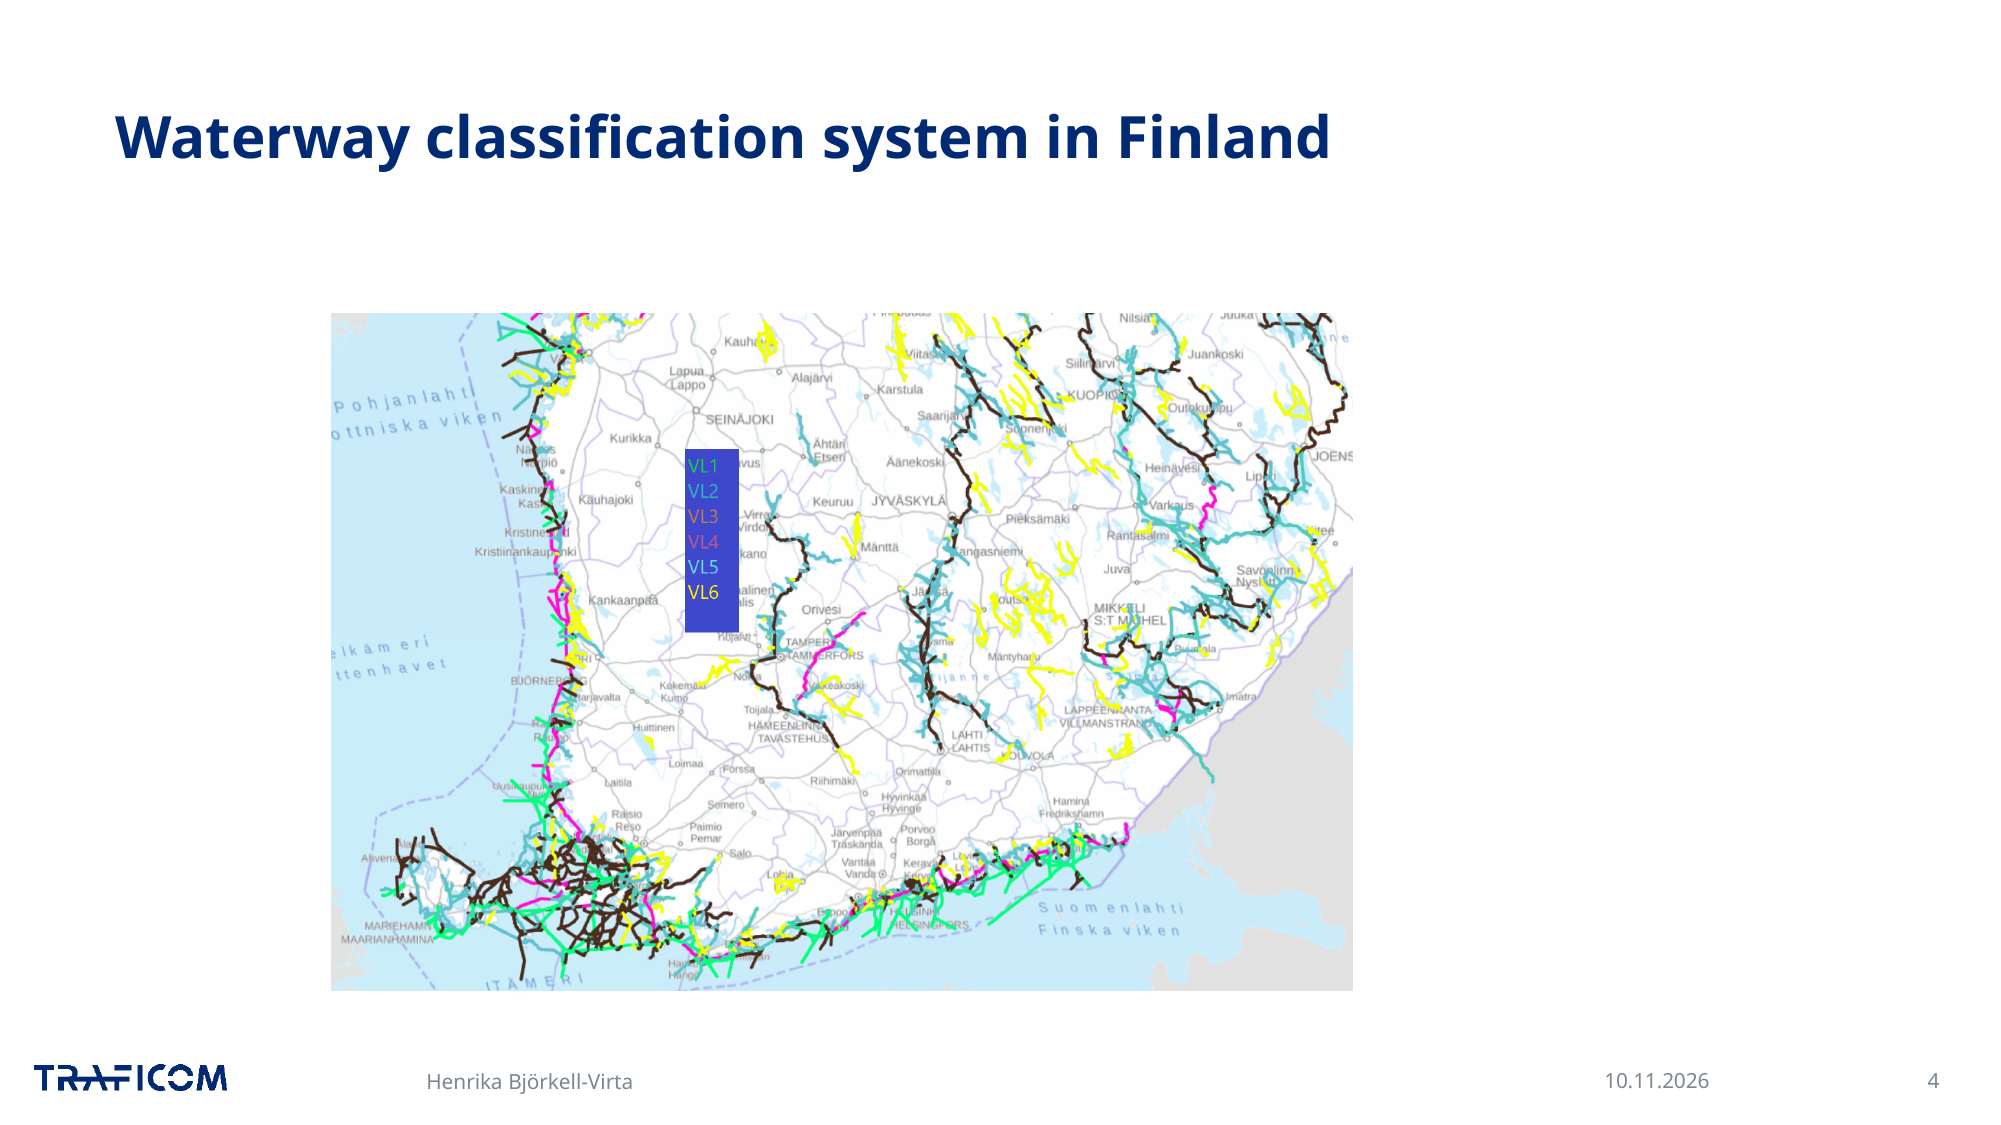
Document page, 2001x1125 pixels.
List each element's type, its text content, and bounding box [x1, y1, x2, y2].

slide_number 4 [1854, 1060, 1955, 1103]
picture [34, 1064, 227, 1091]
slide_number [1503, 1060, 1811, 1103]
footer Henrika Björkell-Virta [411, 1060, 1000, 1103]
title Waterway classification system in Finland [100, 100, 1864, 283]
picture [331, 313, 1353, 991]
